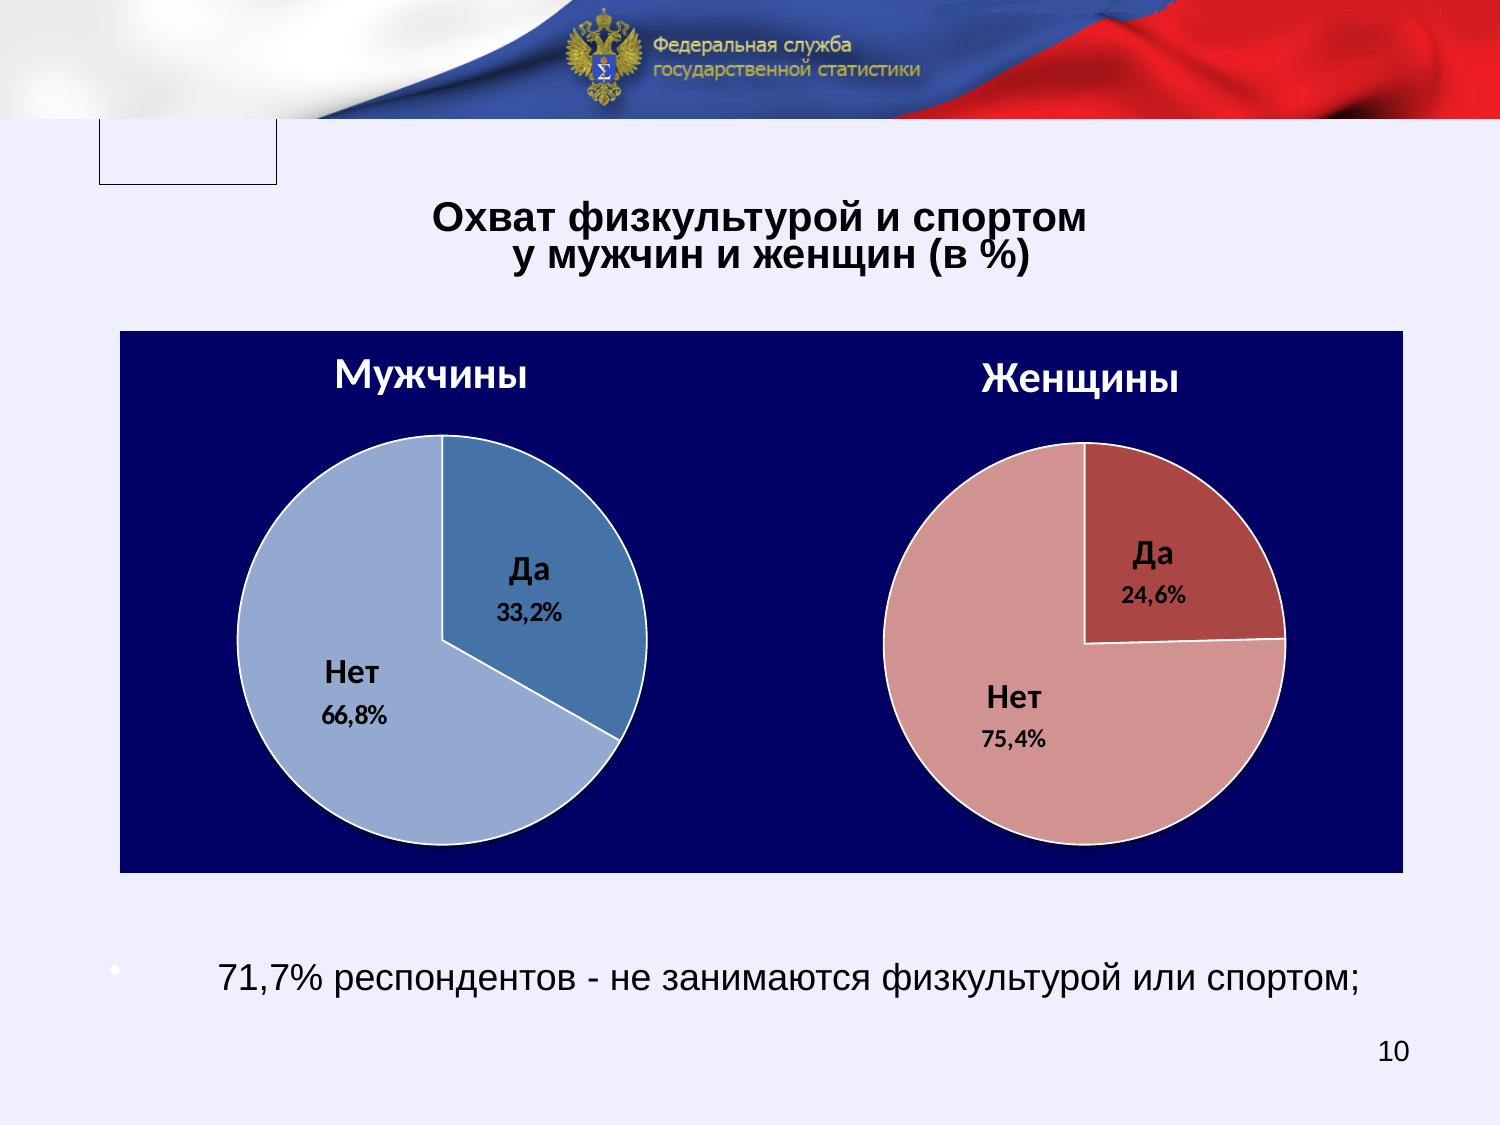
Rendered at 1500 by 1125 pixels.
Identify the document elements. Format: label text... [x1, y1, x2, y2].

picture [117, 328, 1404, 874]
list 71,7% респондентов - не занимаются физкультурой или спортом; [93, 945, 1394, 1051]
title П [99, 127, 277, 185]
slide_number 10 [1074, 1024, 1426, 1103]
picture [0, 0, 1500, 119]
